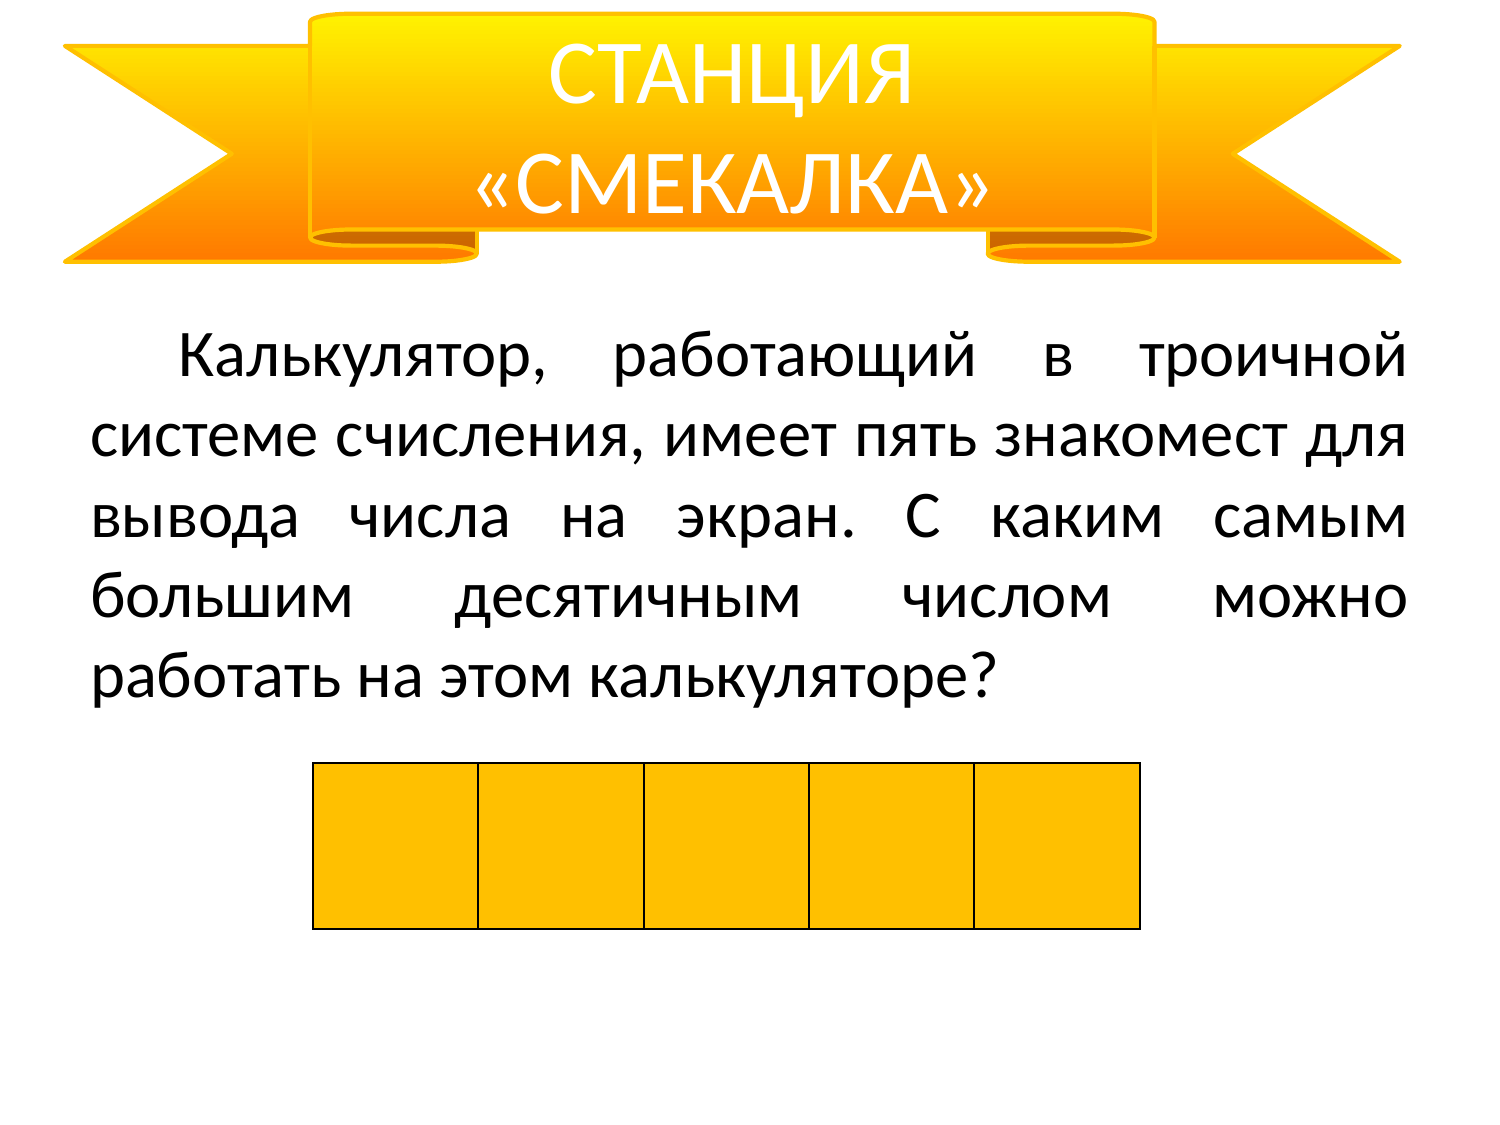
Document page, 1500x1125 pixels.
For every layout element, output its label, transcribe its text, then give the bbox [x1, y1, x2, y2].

table_header [810, 764, 973, 928]
table_header [314, 764, 477, 928]
text_box СТАНЦИЯ «СМЕКАЛКА» [62, 11, 1402, 264]
table_header [975, 764, 1139, 928]
table_header [645, 764, 808, 928]
list Калькулятор, работающий в троичной системе счисления, имеет пять знакомест для вывода числа на экран. С каким самым большим десятичным числом можно работать на этом калькуляторе? [75, 302, 1425, 1005]
table_header [479, 764, 643, 928]
